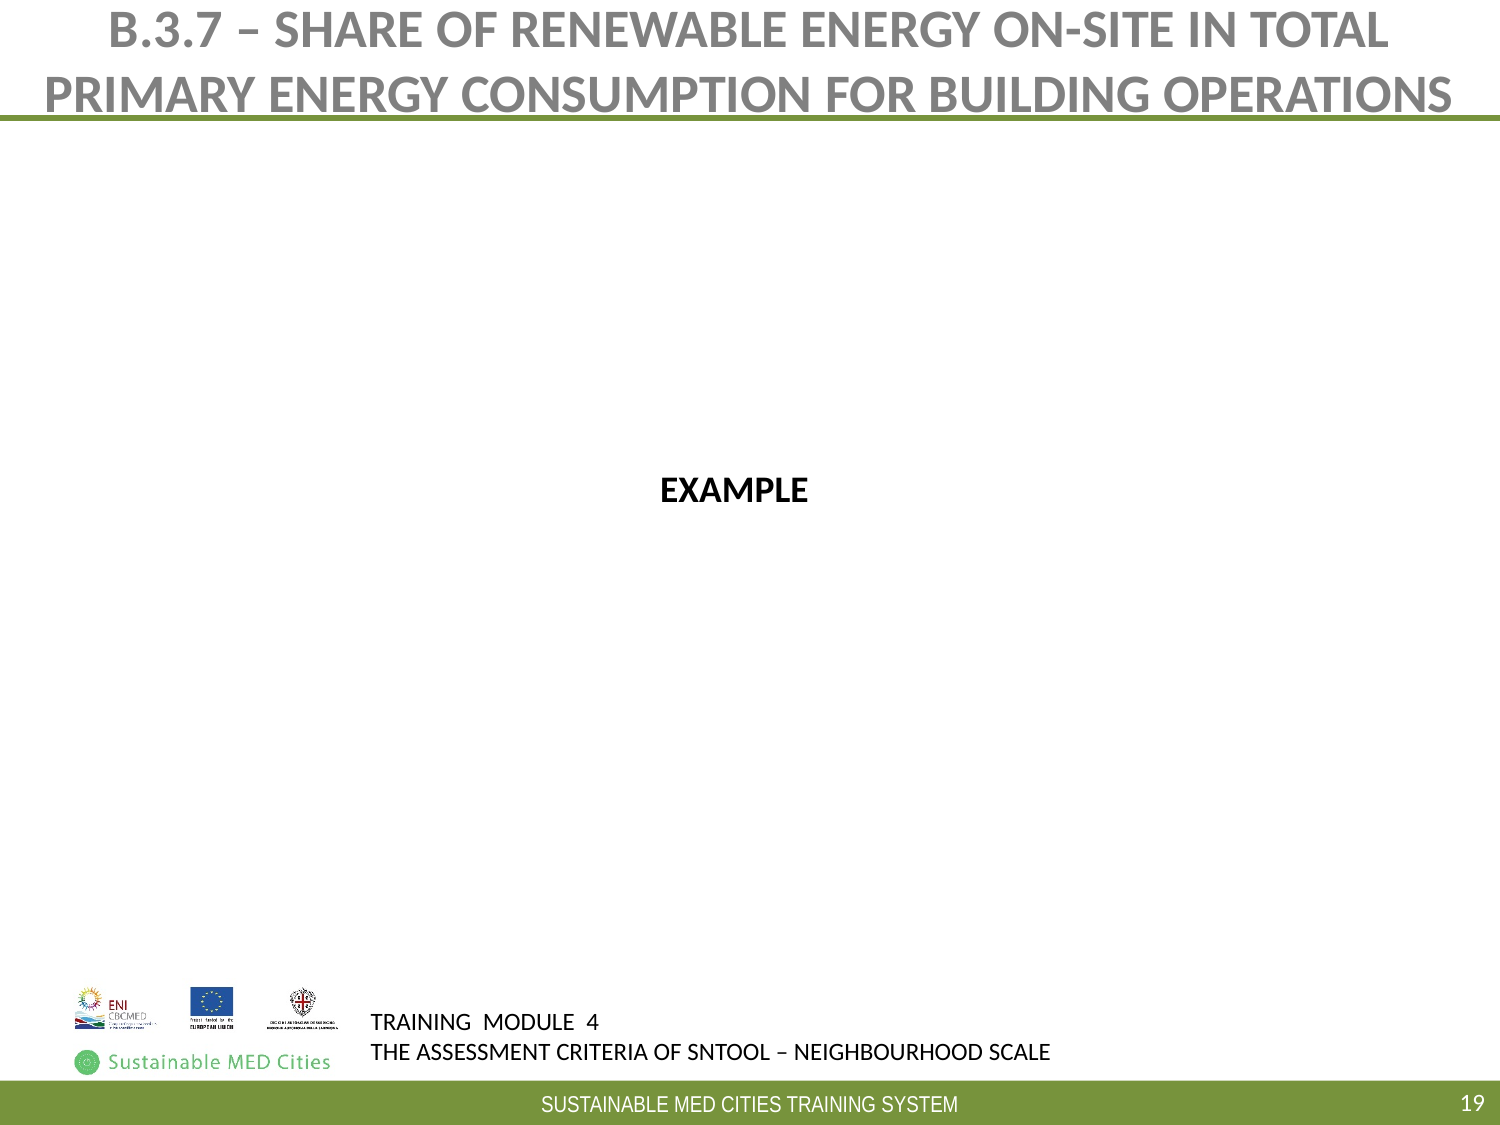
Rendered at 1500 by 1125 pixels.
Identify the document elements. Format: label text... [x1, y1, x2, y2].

picture [62, 978, 356, 1080]
slide_number 19 [1149, 1078, 1500, 1125]
title B.3.7 – SHARE OF RENEWABLE ENERGY ON-SITE IN TOTAL PRIMARY ENERGY CONSUMPTION FOR BUILDING OPERATIONS [0, 0, 1500, 117]
list EXAMPLE [43, 262, 1425, 944]
